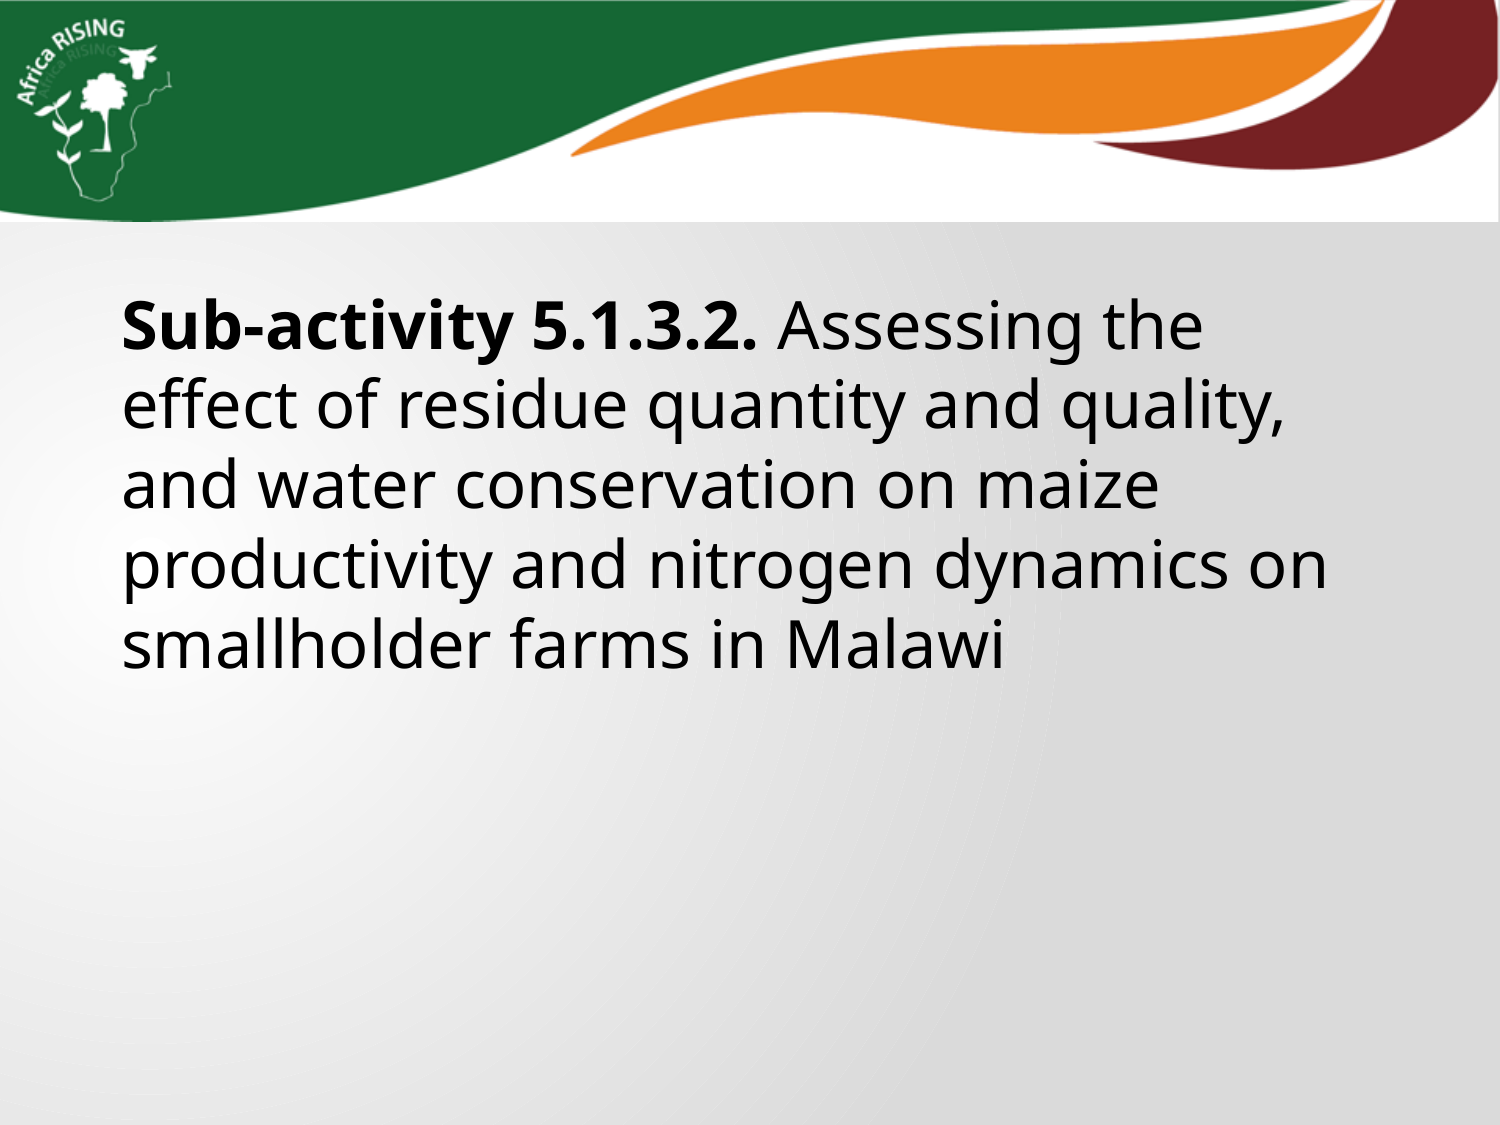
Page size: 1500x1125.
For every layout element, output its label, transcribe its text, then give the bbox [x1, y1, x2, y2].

picture [0, 0, 1499, 222]
list Sub-activity 5.1.3.2. Assessing the effect of residue quantity and quality, and water conservation on maize productivity and nitrogen dynamics on smallholder farms in Malawi [87, 275, 1363, 413]
